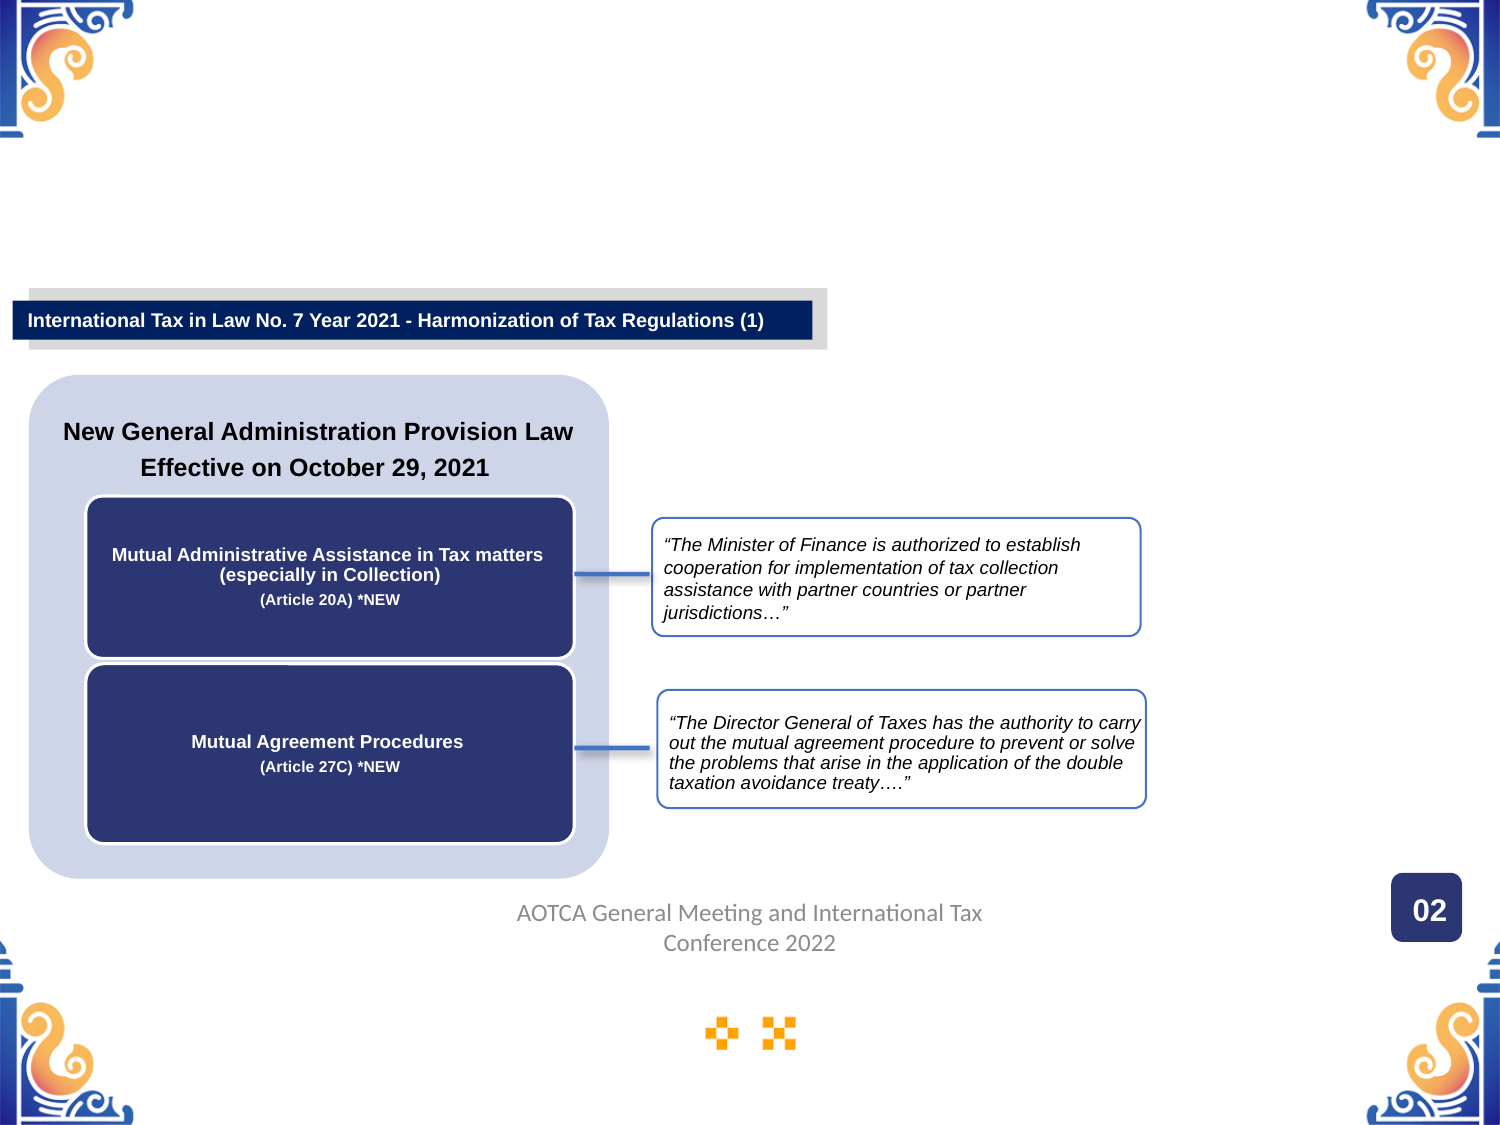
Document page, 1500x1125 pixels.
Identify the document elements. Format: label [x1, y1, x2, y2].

text_box [657, 689, 1146, 809]
text_box [652, 517, 1141, 637]
text_box [85, 663, 575, 844]
text_box [85, 496, 575, 659]
text_box [28, 374, 610, 879]
picture [0, 0, 1500, 1125]
